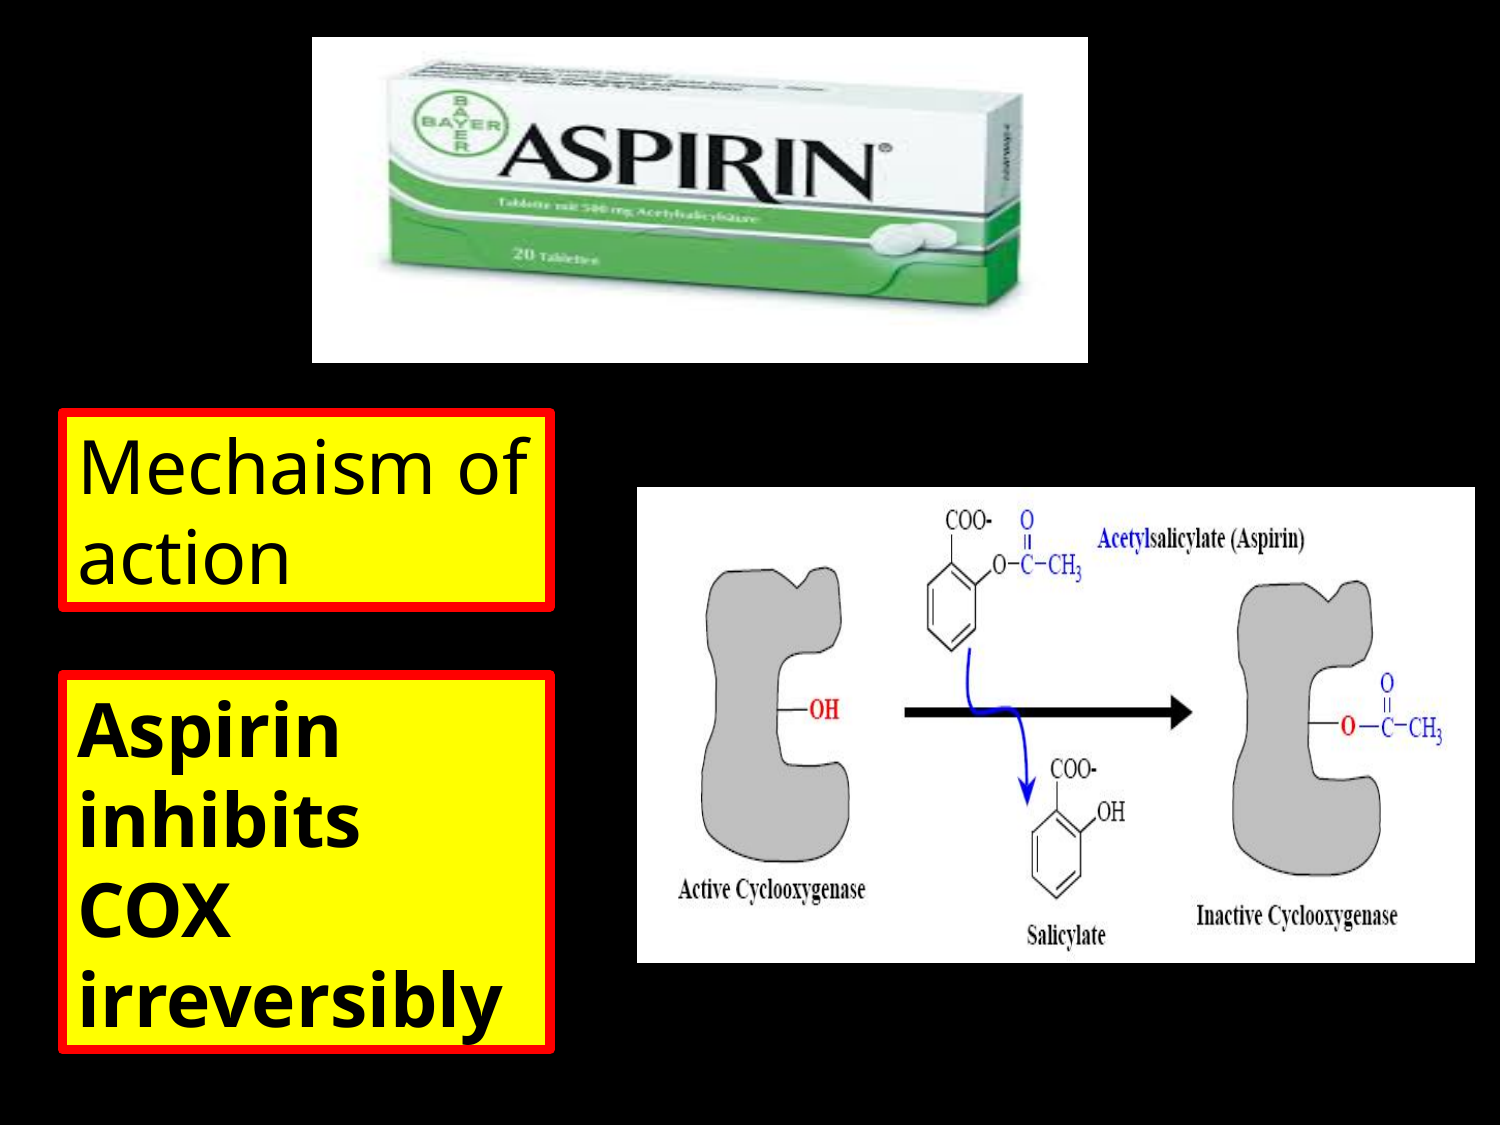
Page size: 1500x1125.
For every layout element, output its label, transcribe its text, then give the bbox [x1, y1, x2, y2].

text_box Aspirin inhibits COX irreversibly [62, 674, 550, 1050]
text_box Mechaism of action [62, 412, 550, 608]
picture [312, 37, 1088, 363]
picture [637, 487, 1475, 963]
